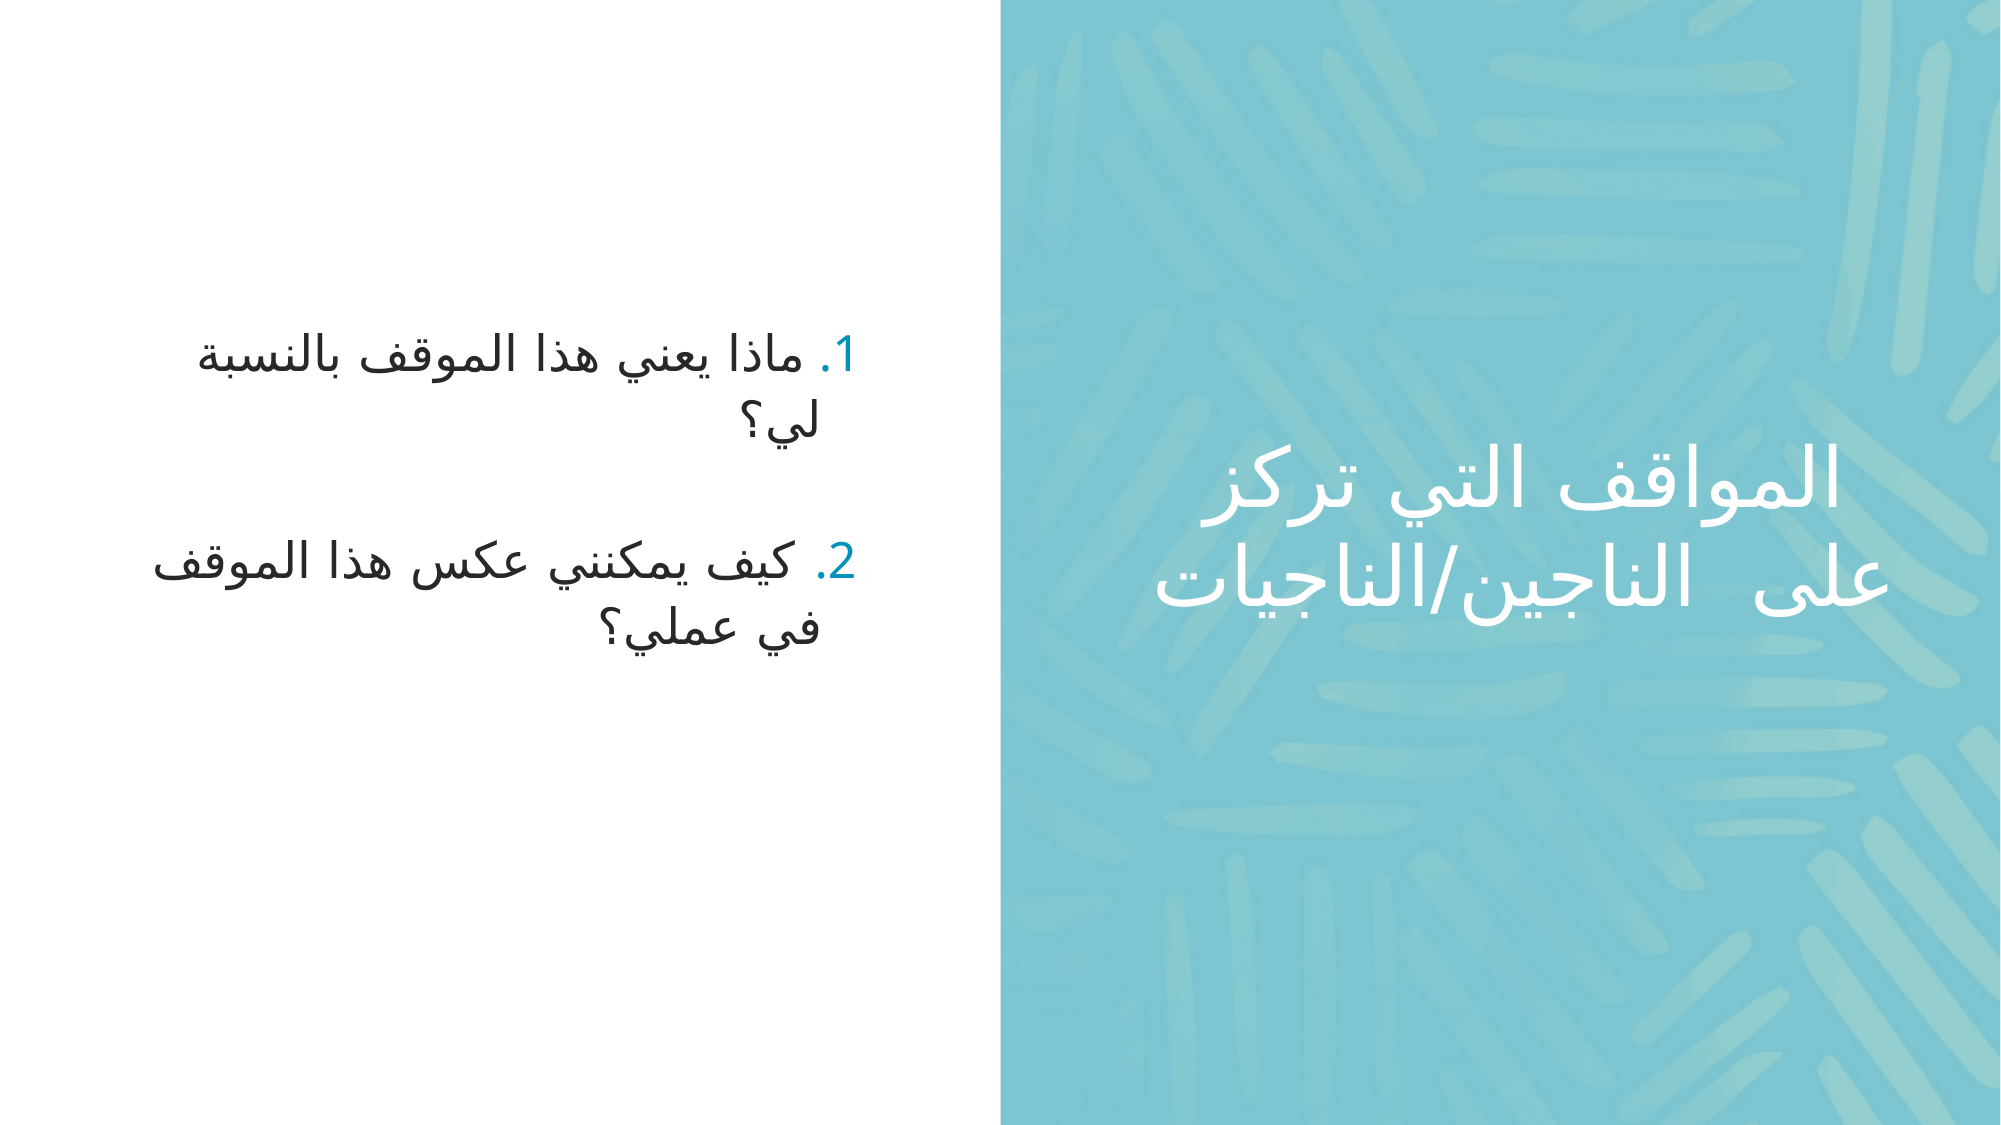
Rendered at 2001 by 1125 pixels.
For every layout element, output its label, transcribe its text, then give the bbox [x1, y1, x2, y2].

picture [0, 0, 2001, 1125]
list ماذا يعني هذا الموقف بالنسبة لي؟ كيف يمكنني عكس هذا الموقف في عملي؟ [132, 140, 868, 971]
title المواقف التي تركز على الناجين/الناجيات [1133, 396, 1917, 651]
